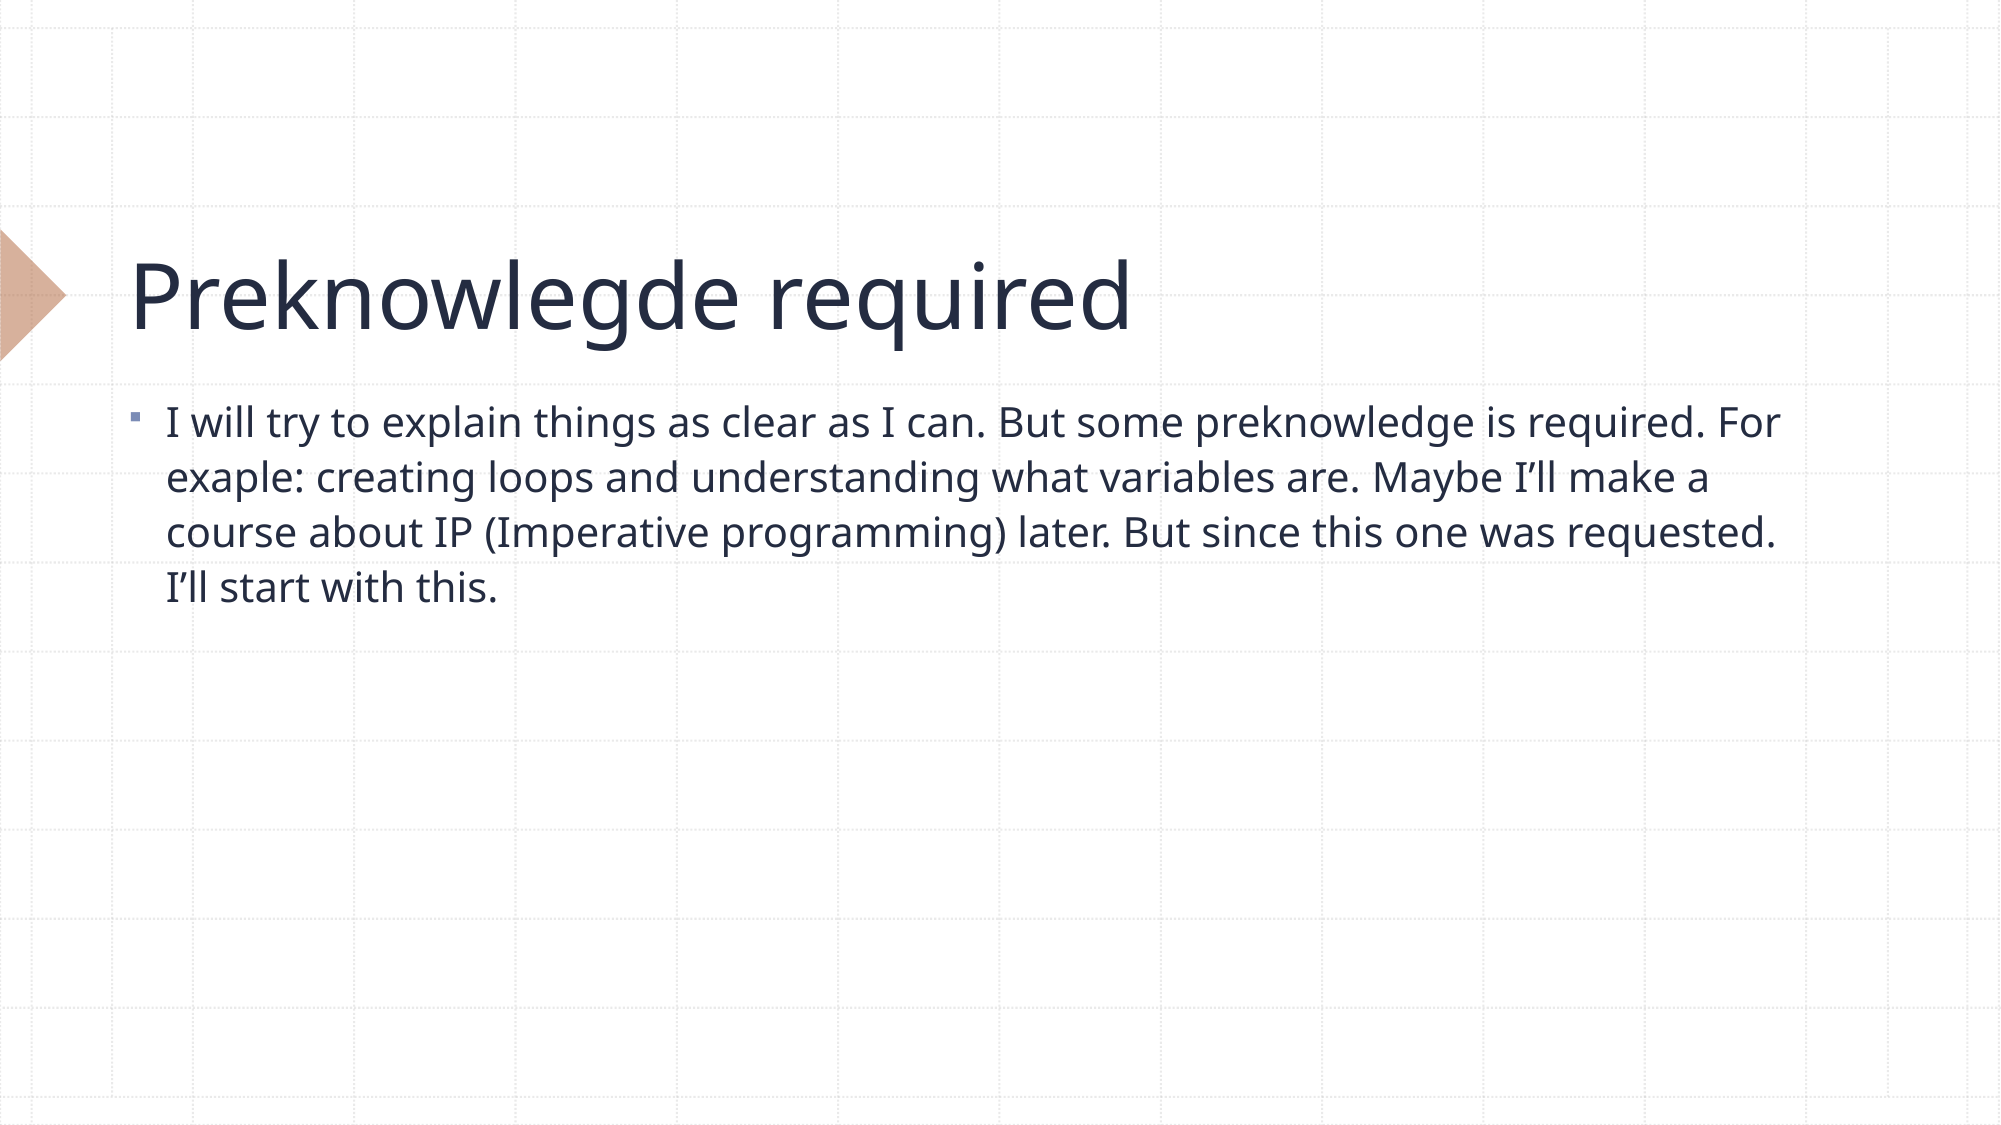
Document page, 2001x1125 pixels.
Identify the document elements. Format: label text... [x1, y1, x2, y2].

title Preknowlegde required [113, 119, 1808, 356]
list I will try to explain things as clear as I can. But some preknowledge is required. For exaple: creating loops and understanding what variables are. Maybe I’ll make a course about IP (Imperative programming) later. But since this one was requested. I’ll start with this. [113, 383, 1808, 969]
